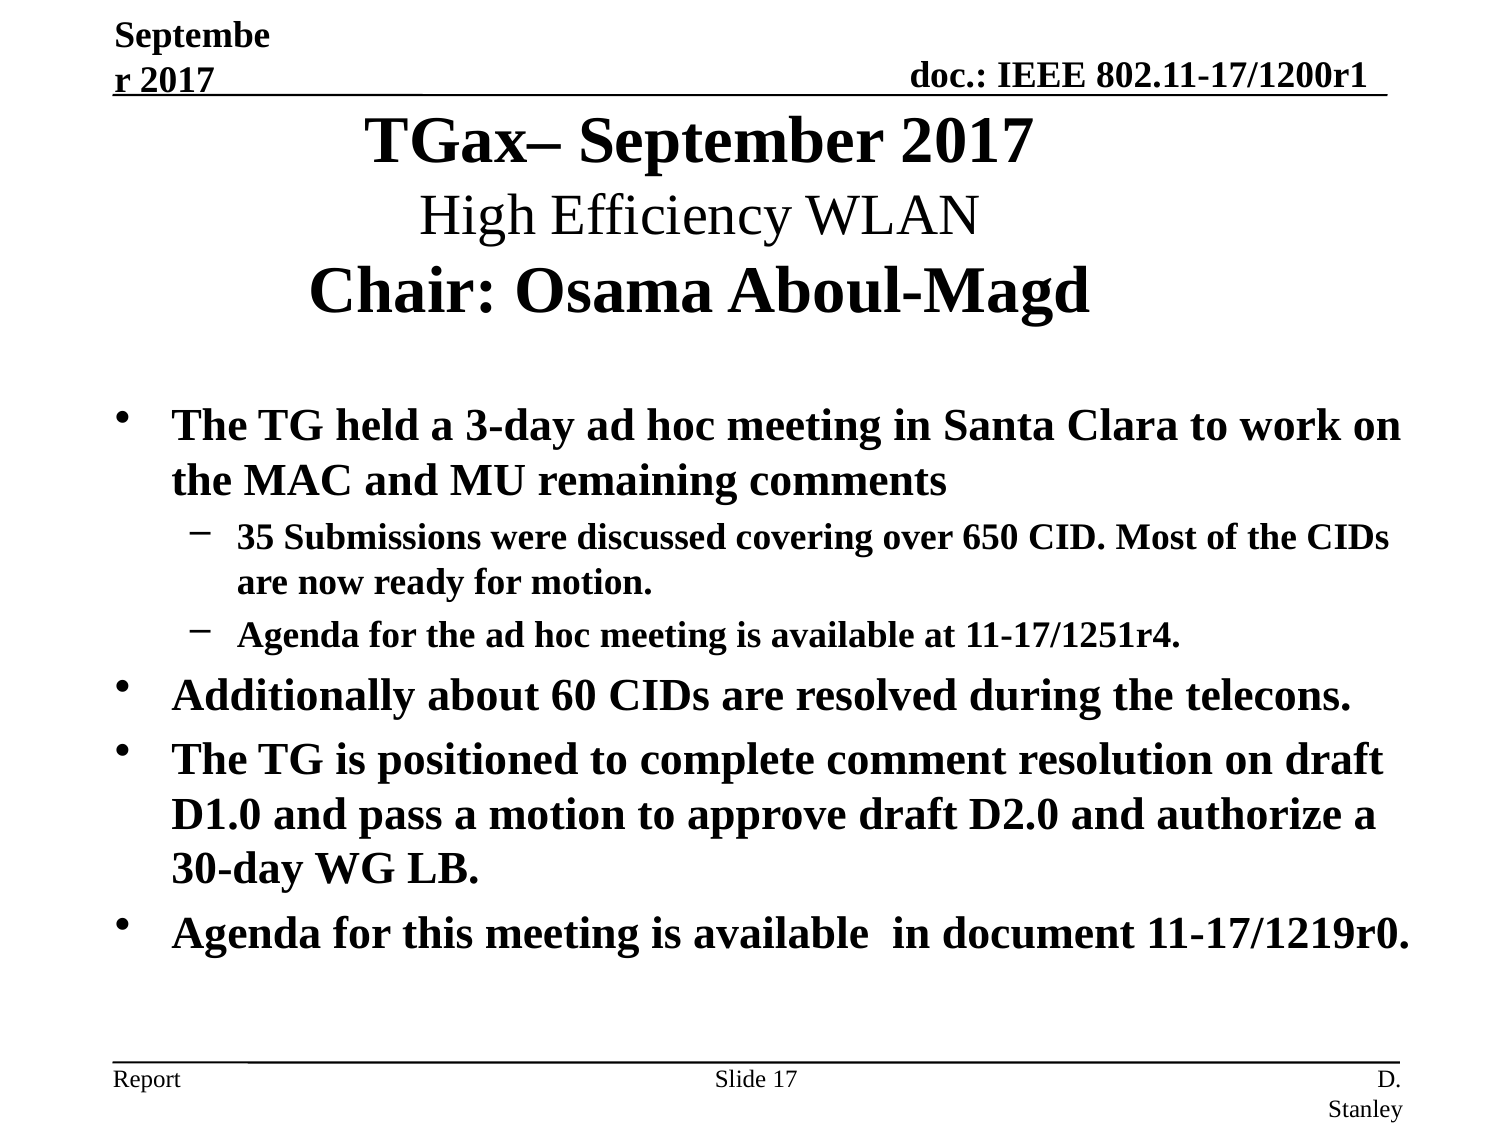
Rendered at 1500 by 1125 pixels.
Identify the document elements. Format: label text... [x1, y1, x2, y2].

slide_number Slide 17 [712, 1075, 800, 1093]
footer D. Stanley, HP Enterprise [1325, 1075, 1402, 1093]
list The TG held a 3-day ad hoc meeting in Santa Clara to work on the MAC and MU remaining comments 35 Submissions were discussed covering over 650 CID. Most of the CIDs are now ready for motion. Agenda for the ad hoc meeting is available at 11-17/1251r4. Additionally about 60 CIDs are resolved during the telecons. The TG is positioned to complete comment resolution on draft D1.0 and pass a motion to approve draft D2.0 and authorize a 30-day WG LB. Agenda for this meeting is available in document 11-17/1219r0. [99, 387, 1463, 1075]
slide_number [114, 54, 274, 101]
title TGax– September 2017 High Efficiency WLAN Chair: Osama Aboul-Magd [62, 125, 1338, 388]
